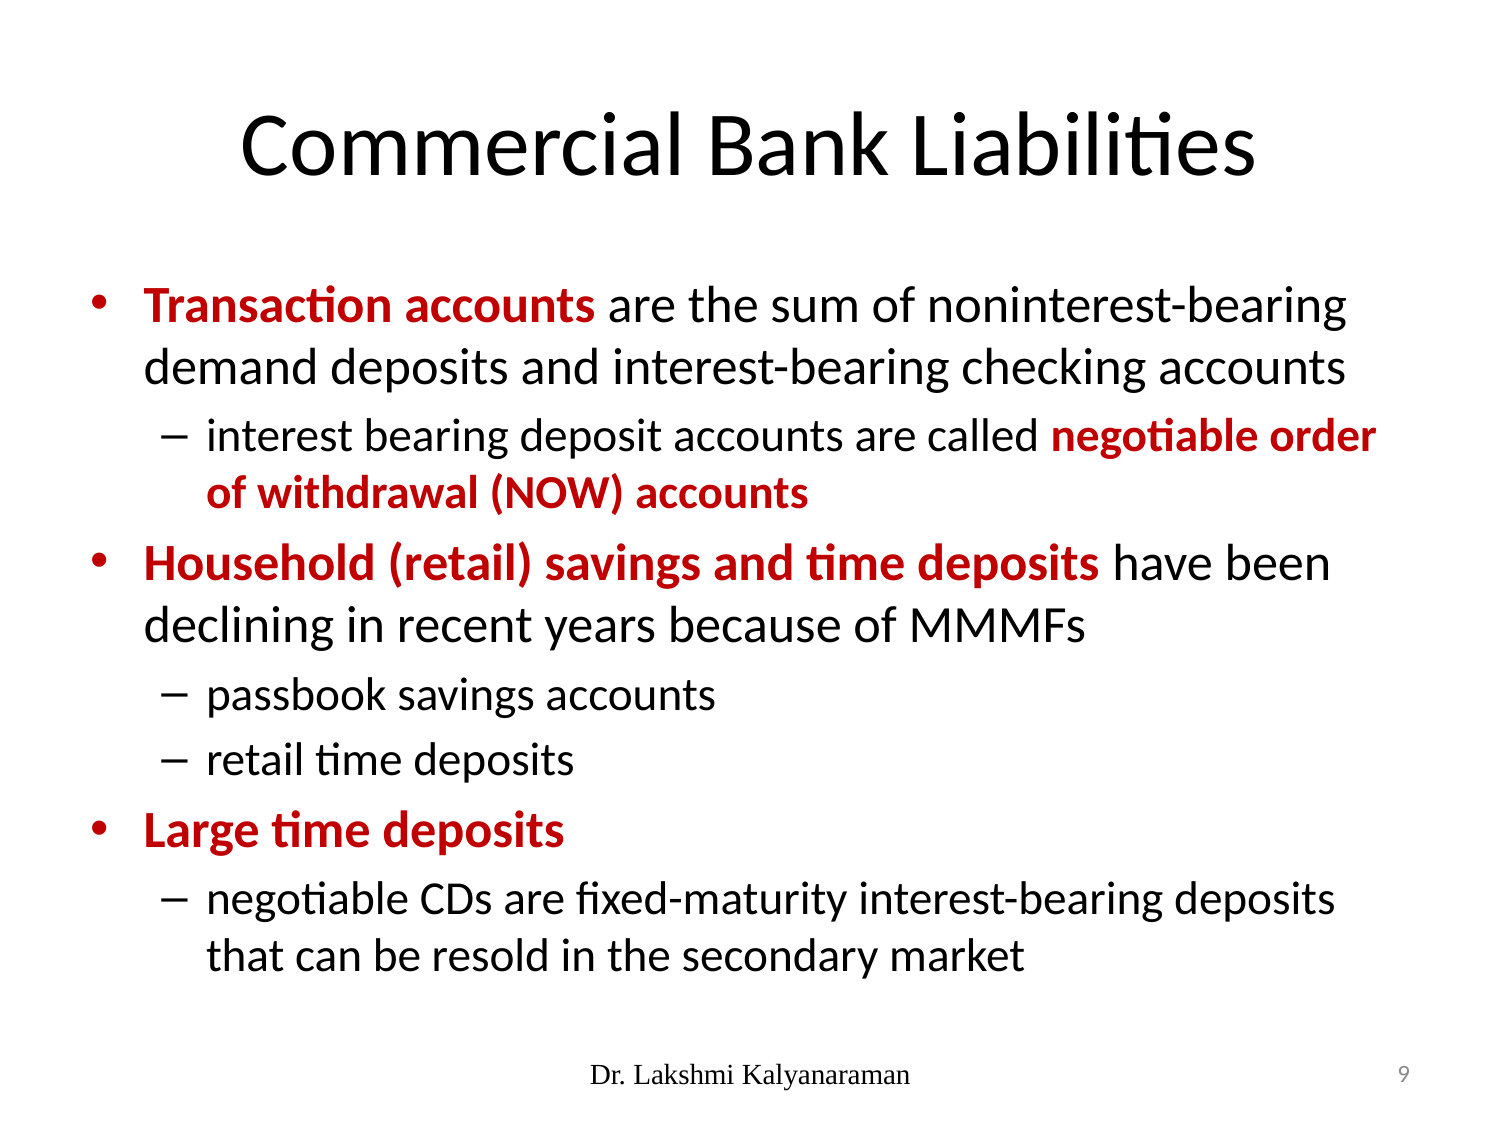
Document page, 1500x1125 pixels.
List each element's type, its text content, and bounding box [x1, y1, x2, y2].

footer Dr. Lakshmi Kalyanaraman [512, 1042, 988, 1103]
list Transaction accounts are the sum of noninterest-bearing demand deposits and interest-bearing checking accounts interest bearing deposit accounts are called negotiable order of withdrawal (NOW) accounts Household (retail) savings and time deposits have been declining in recent years because of MMMFs passbook savings accounts retail time deposits Large time deposits negotiable CDs are fixed-maturity interest-bearing deposits that can be resold in the secondary market [75, 262, 1425, 1005]
title Commercial Bank Liabilities [75, 45, 1425, 233]
slide_number 9 [1074, 1042, 1425, 1103]
